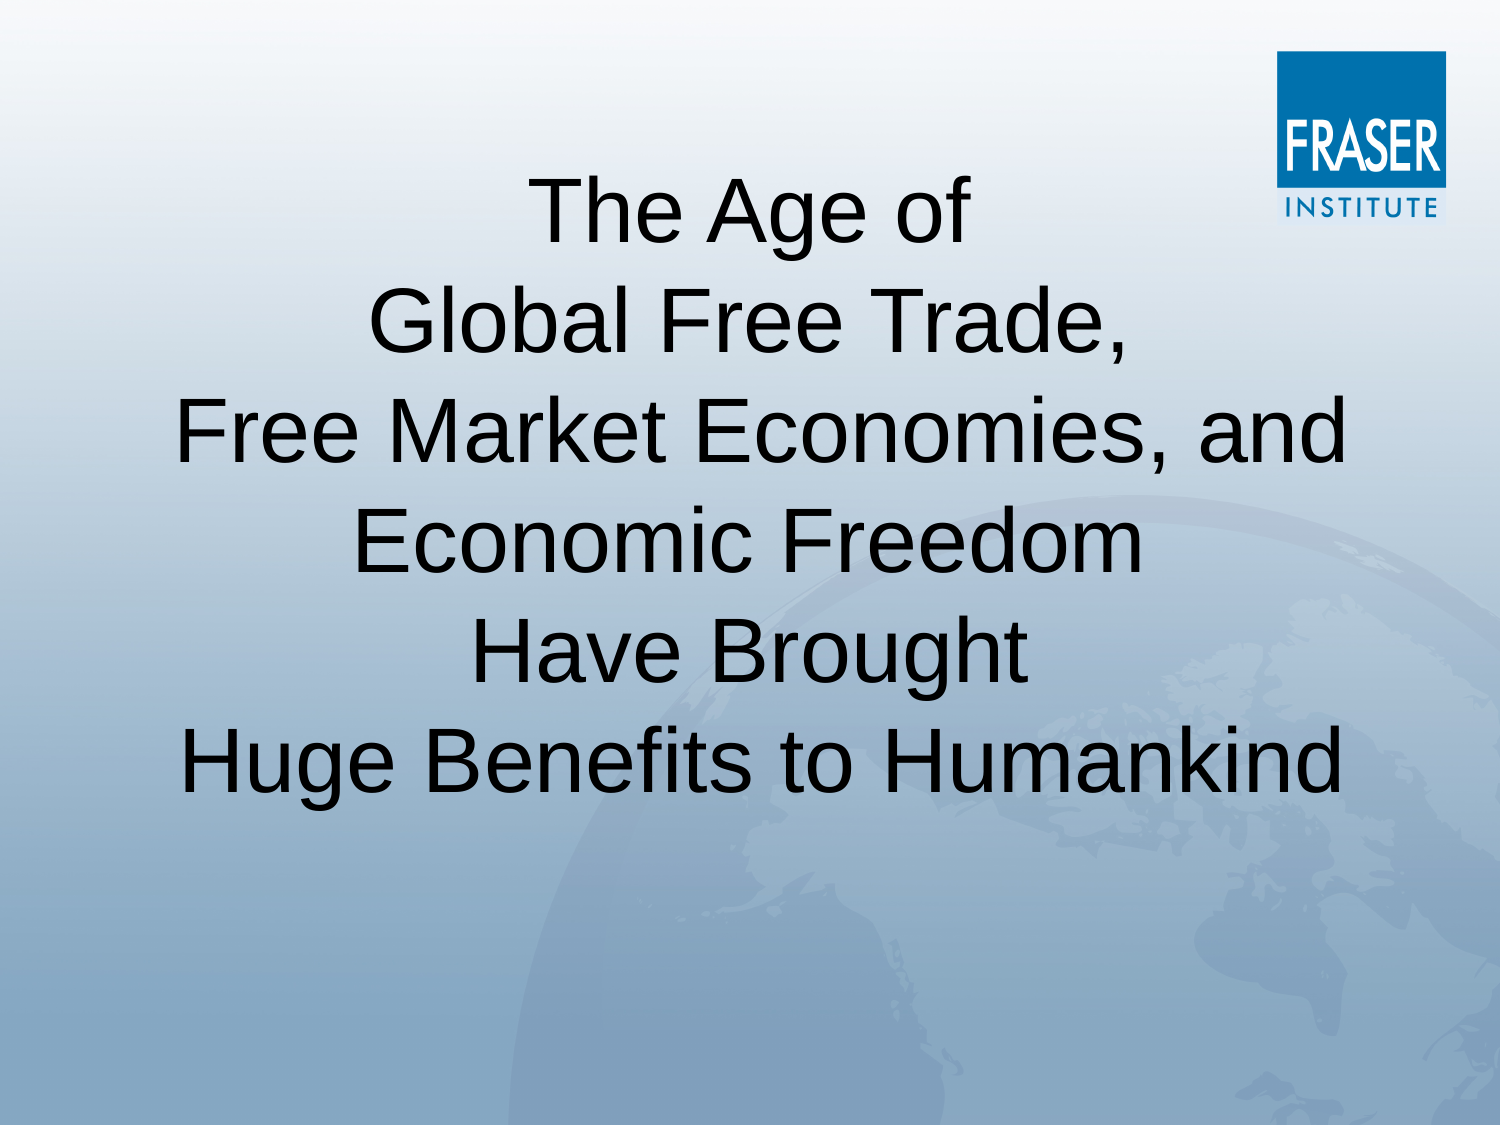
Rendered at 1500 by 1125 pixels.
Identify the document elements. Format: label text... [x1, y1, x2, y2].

picture [0, 0, 1500, 1125]
title The Age of Global Free Trade, Free Market Economies, and Economic Freedom Have Brought Huge Benefits to Humankind [75, 387, 1450, 575]
